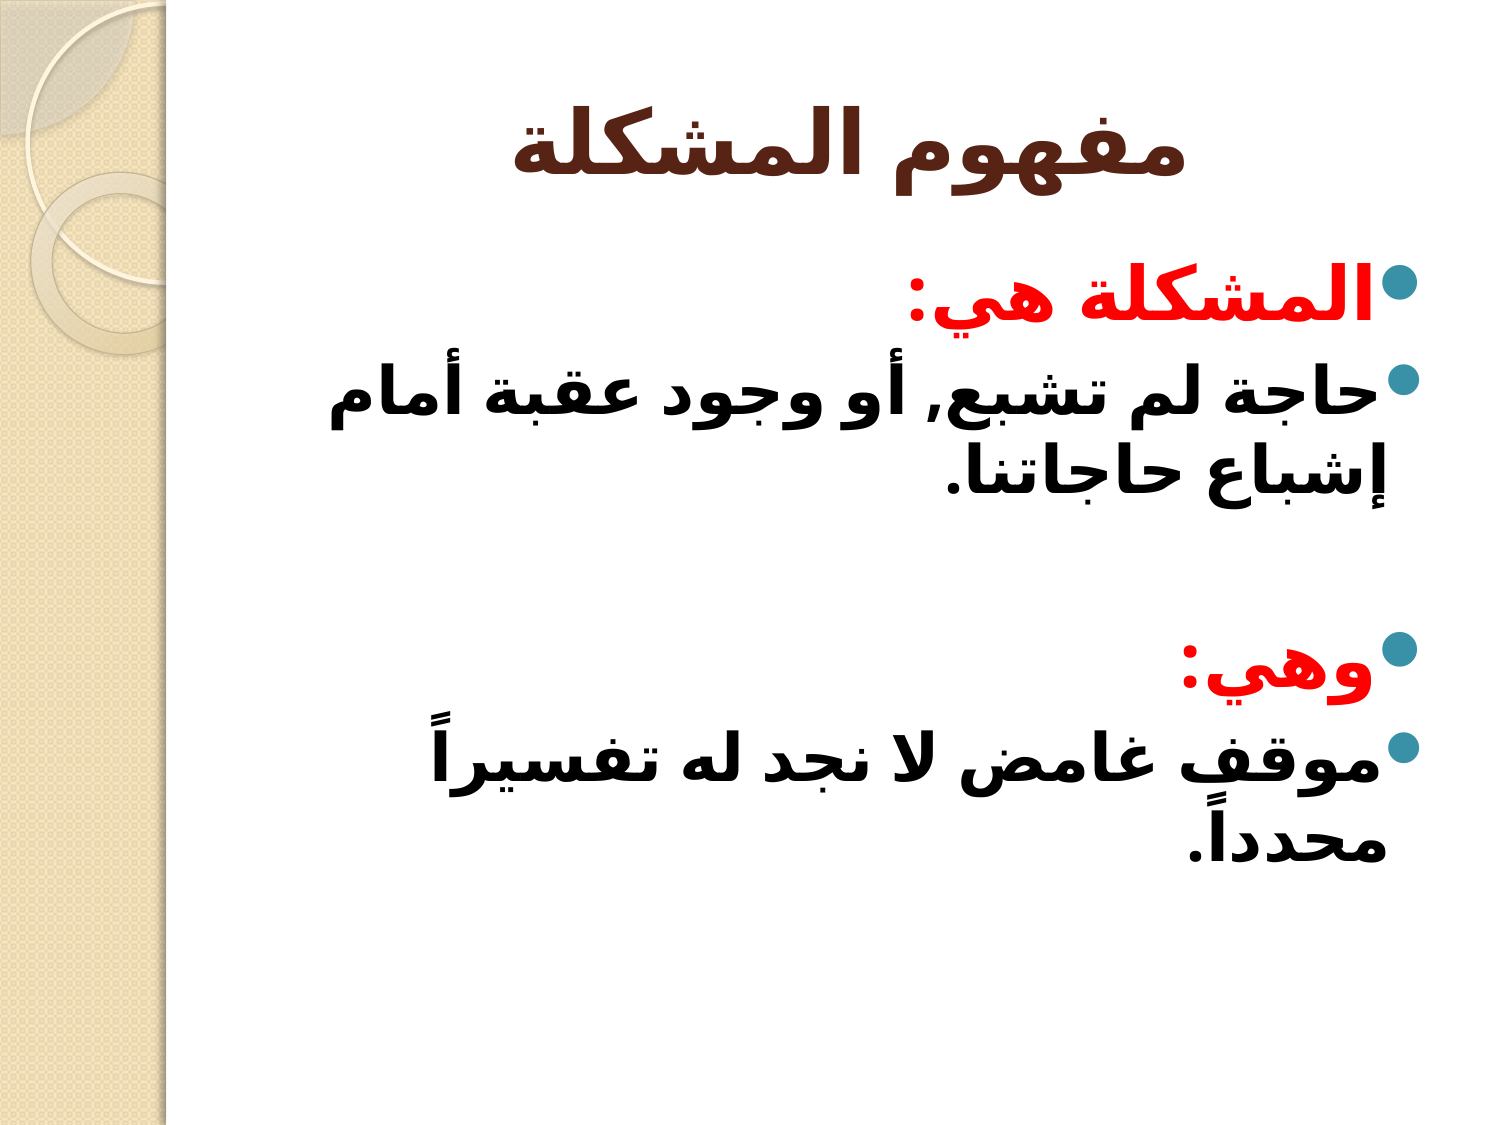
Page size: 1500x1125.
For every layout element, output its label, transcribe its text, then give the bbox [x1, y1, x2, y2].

title مفهوم المشكلة [235, 45, 1466, 233]
list المشكلة هي: حاجة لم تشبع, أو وجود عقبة أمام إشباع حاجاتنا. وهي: موقف غامض لا نجد له تفسيراً محدداً. [235, 237, 1466, 1025]
